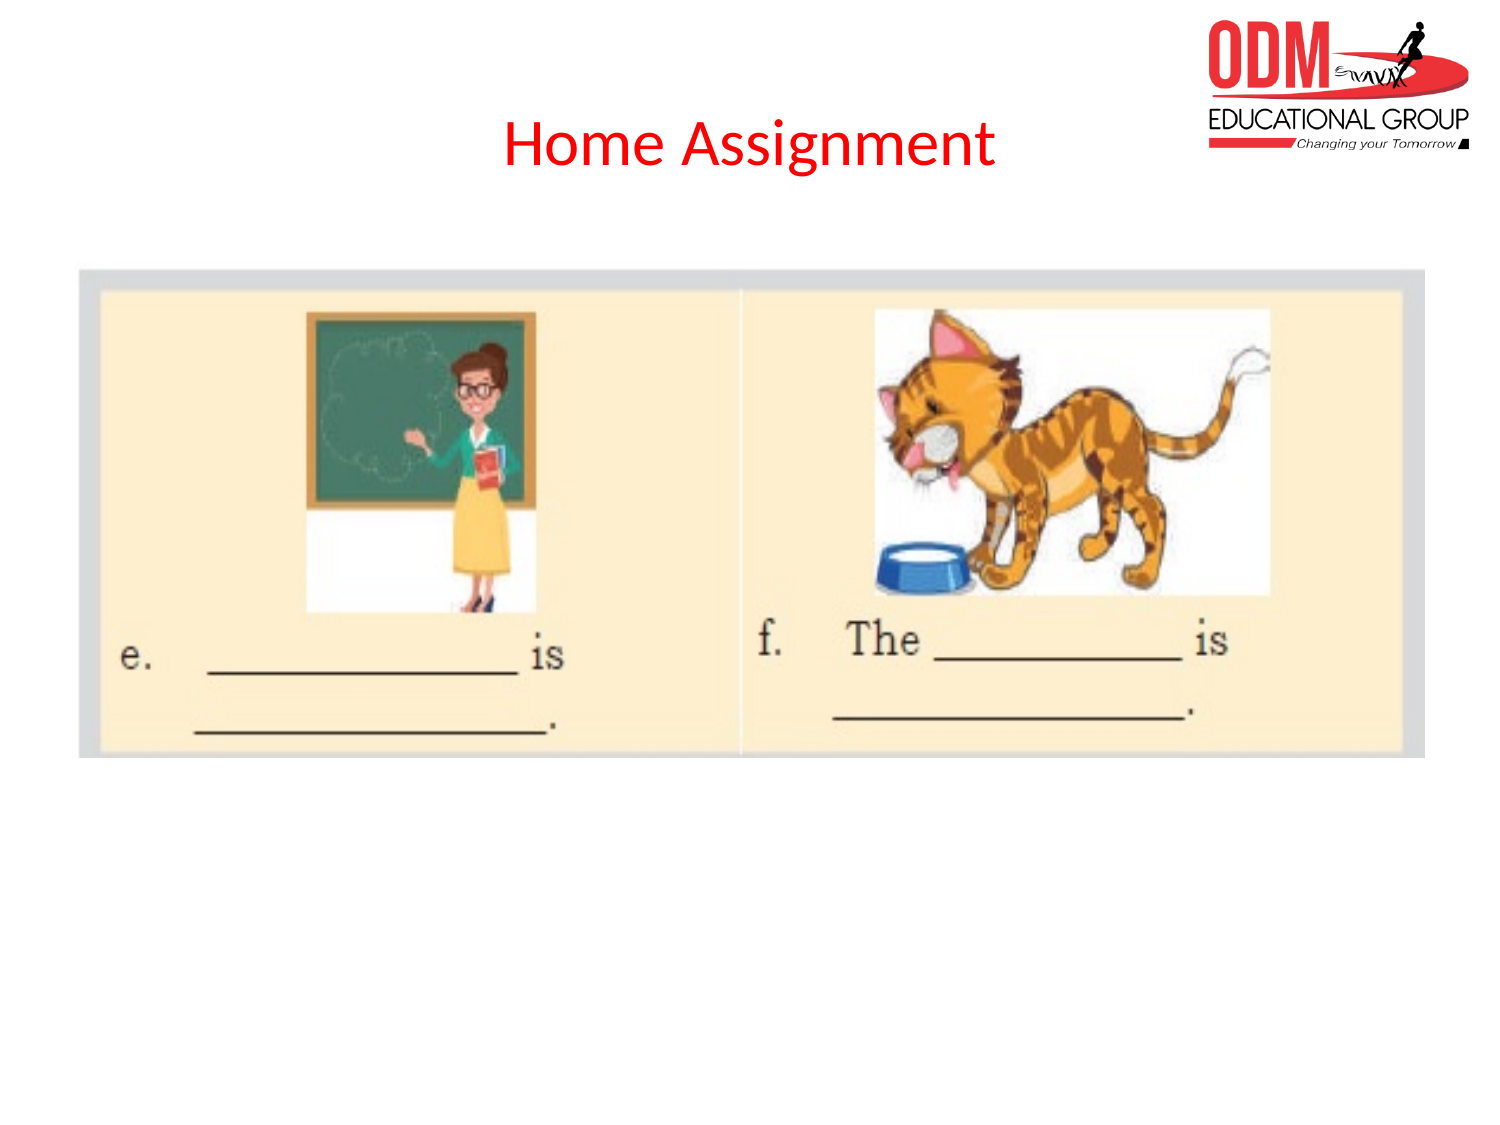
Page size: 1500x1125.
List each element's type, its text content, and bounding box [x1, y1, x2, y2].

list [74, 262, 1426, 759]
title Home Assignment [75, 45, 1425, 233]
picture [1209, 20, 1469, 150]
